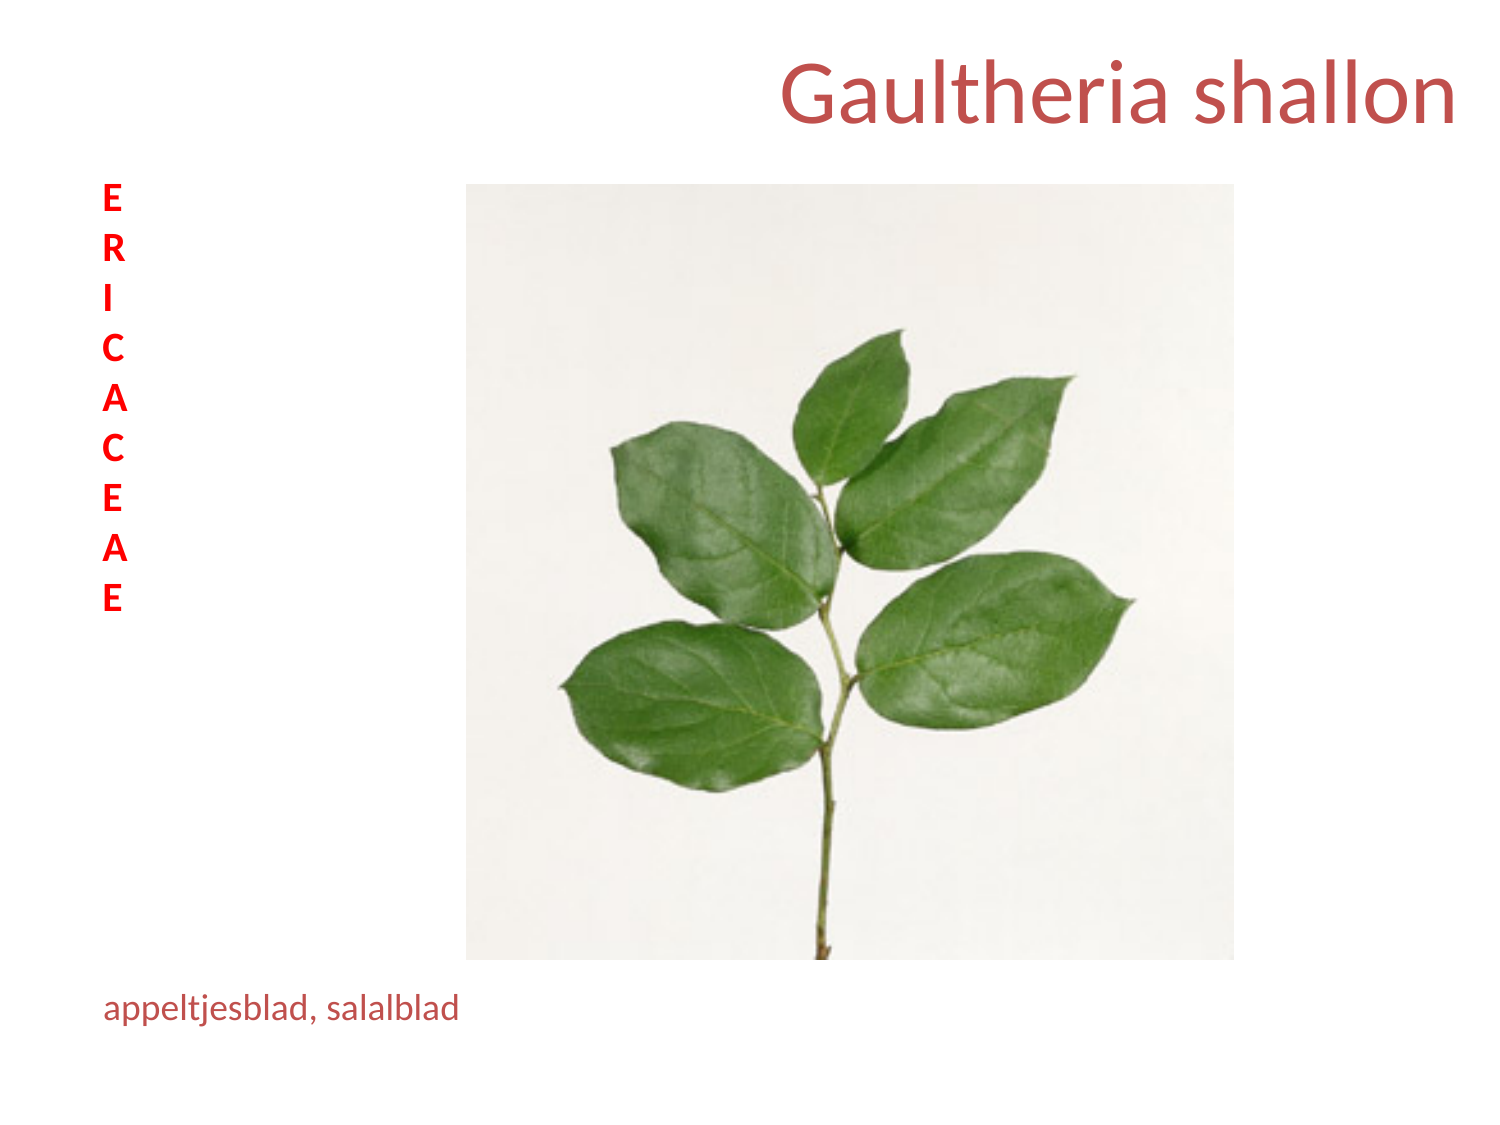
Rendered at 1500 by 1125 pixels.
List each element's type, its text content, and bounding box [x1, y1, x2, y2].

text_box ERICACEAE [87, 162, 150, 628]
text_box Gaultheria shallon [199, 24, 1475, 213]
text_box appeltjesblad, salalblad [88, 976, 1151, 1036]
picture [466, 184, 1234, 960]
